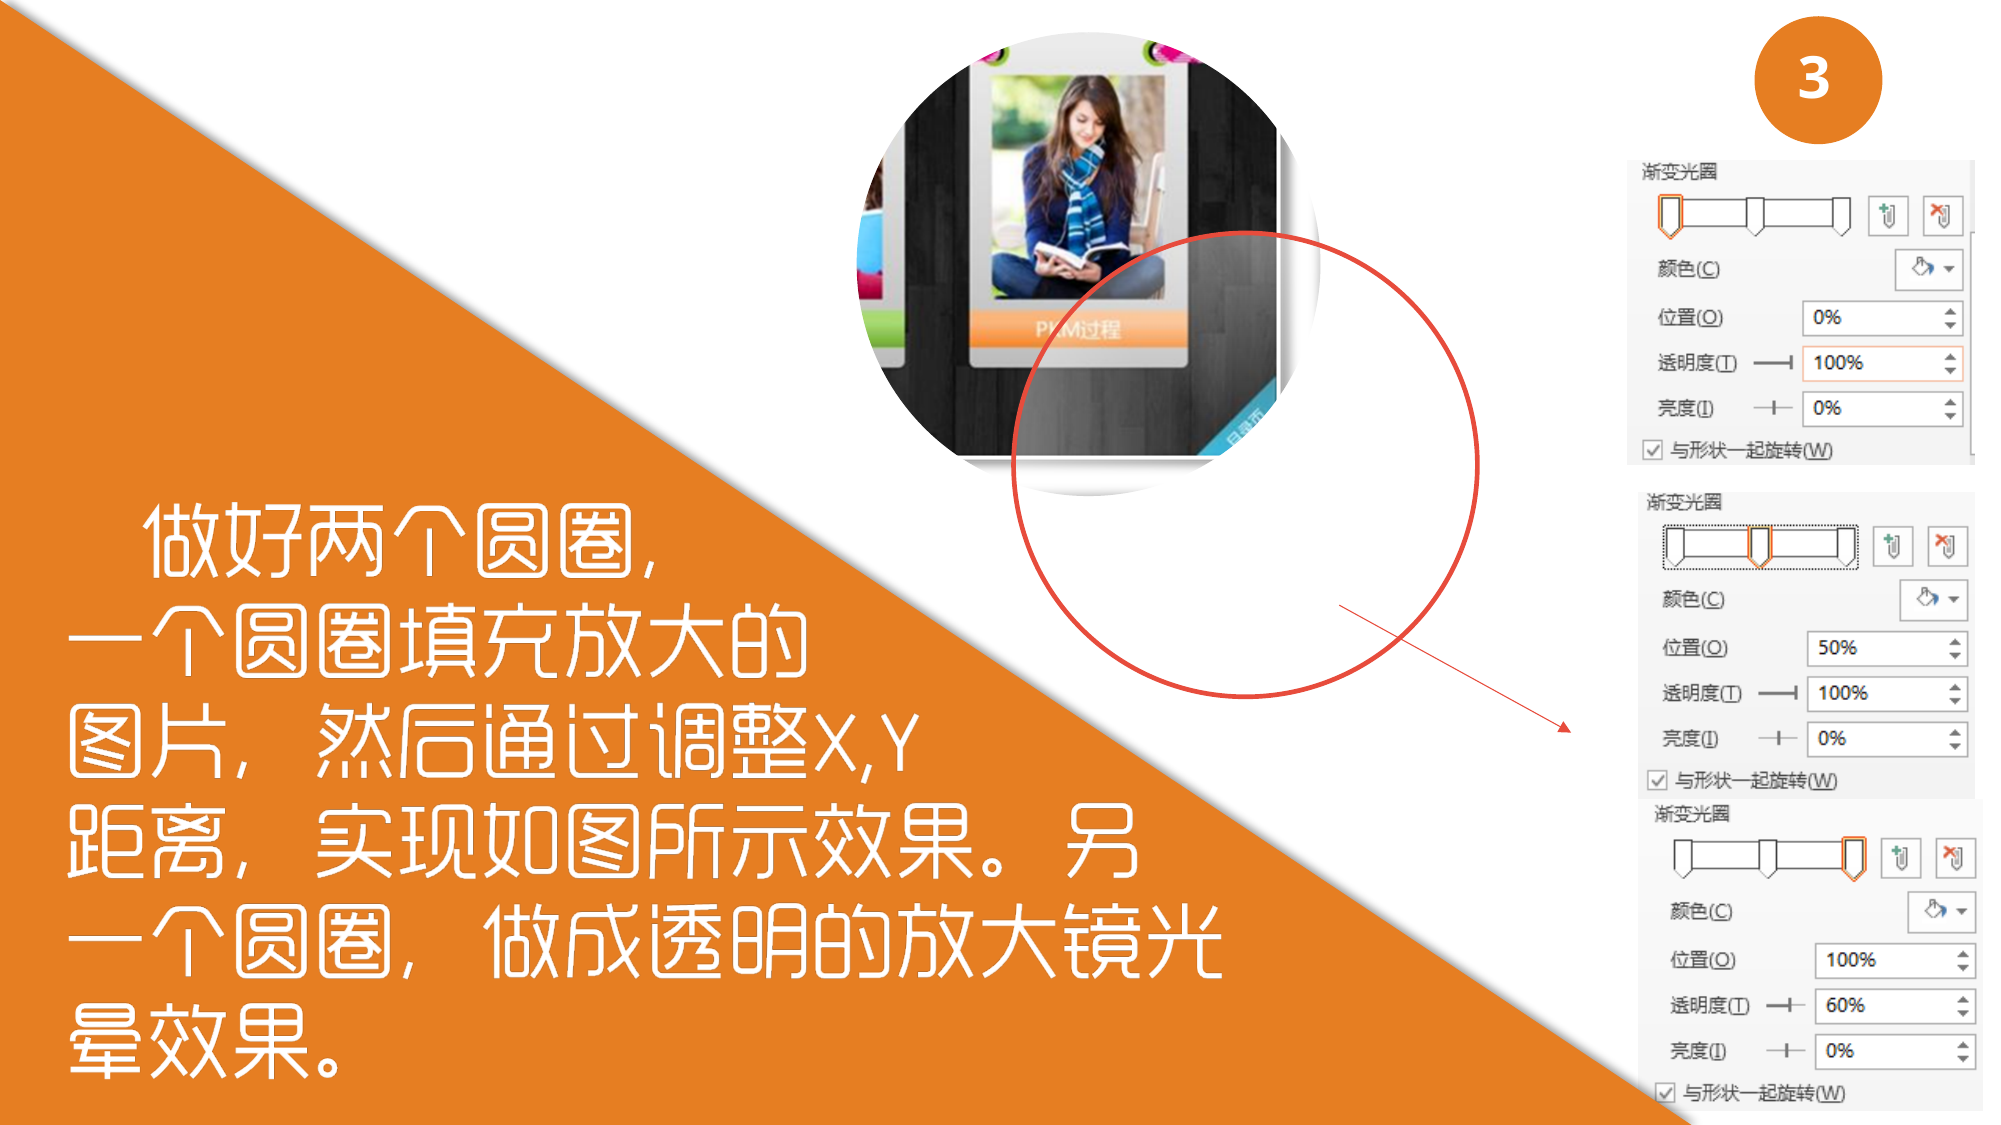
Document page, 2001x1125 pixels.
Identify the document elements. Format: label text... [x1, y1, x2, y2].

text_box [0, 0, 712, 1125]
text_box [1277, 848, 1694, 1125]
picture [1627, 160, 1975, 465]
text_box [855, 31, 1321, 472]
text_box [1012, 231, 1479, 696]
picture [13, 472, 1277, 1125]
text_box [1753, 15, 1884, 146]
text_box 3 [1782, 32, 1860, 117]
picture [1638, 492, 1983, 1111]
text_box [1339, 605, 1572, 733]
